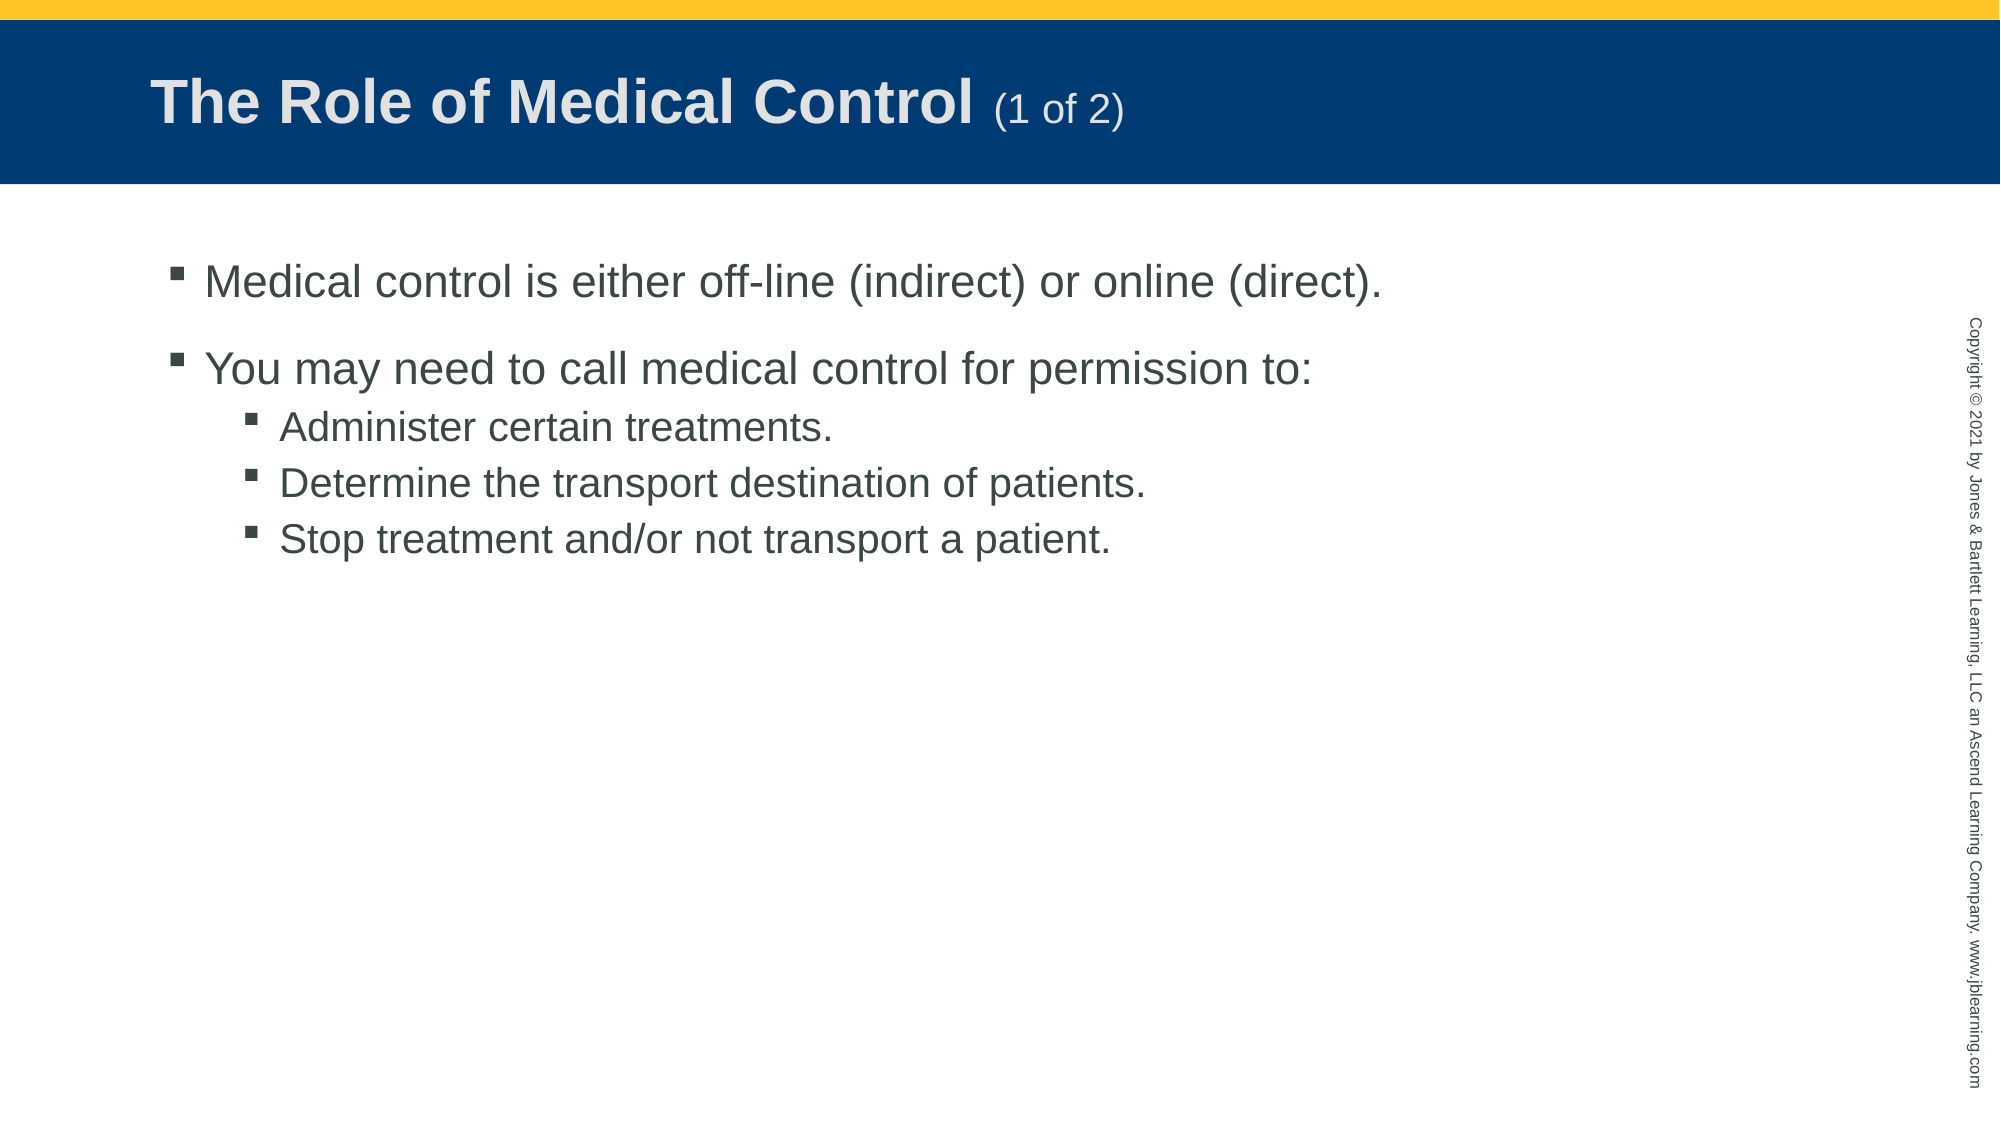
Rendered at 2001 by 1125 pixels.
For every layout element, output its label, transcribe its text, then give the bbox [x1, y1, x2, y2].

list Medical control is either off-line (indirect) or online (direct). You may need to call medical control for permission to: Administer certain treatments. Determine the transport destination of patients. Stop treatment and/or not transport a patient. [151, 244, 1840, 1016]
title The Role of Medical Control (1 of 2) [0, 19, 2000, 185]
